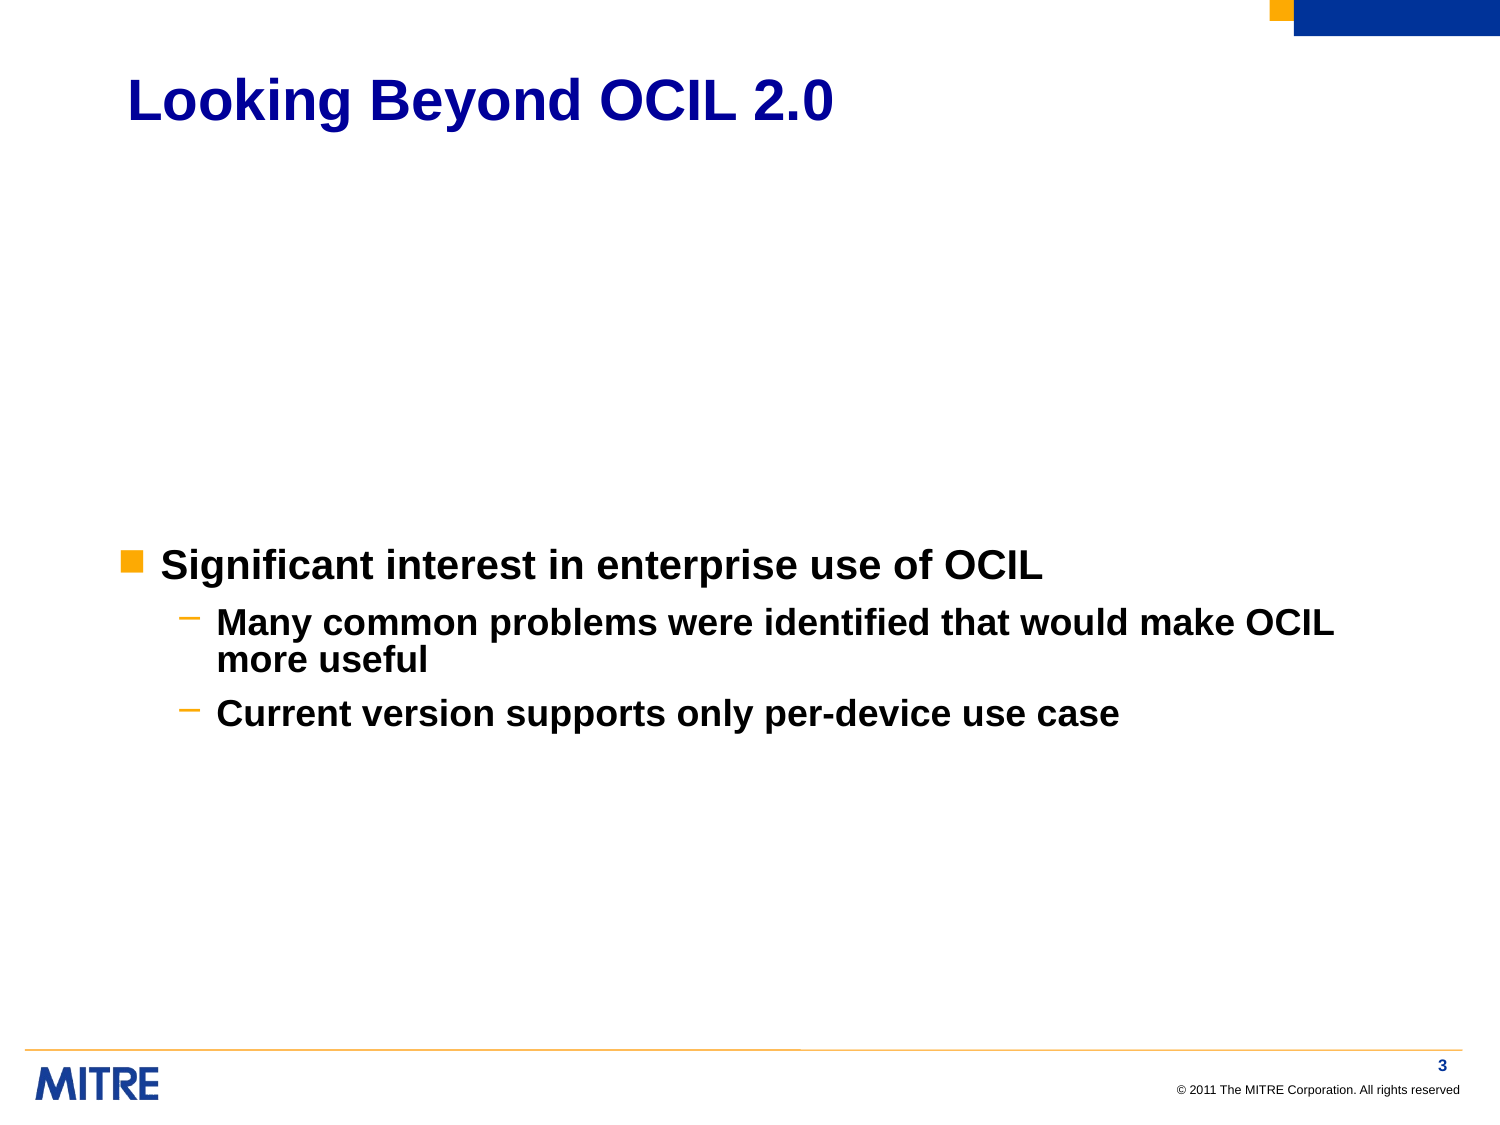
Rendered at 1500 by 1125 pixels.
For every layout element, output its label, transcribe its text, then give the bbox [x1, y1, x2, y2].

title Looking Beyond OCIL 2.0 [112, 62, 1288, 151]
slide_number 3 [1374, 1049, 1463, 1076]
list Significant interest in enterprise use of OCIL Many common problems were identified that would make OCIL more useful Current version supports only per-device use case [108, 212, 1371, 1002]
picture [30, 1064, 163, 1106]
